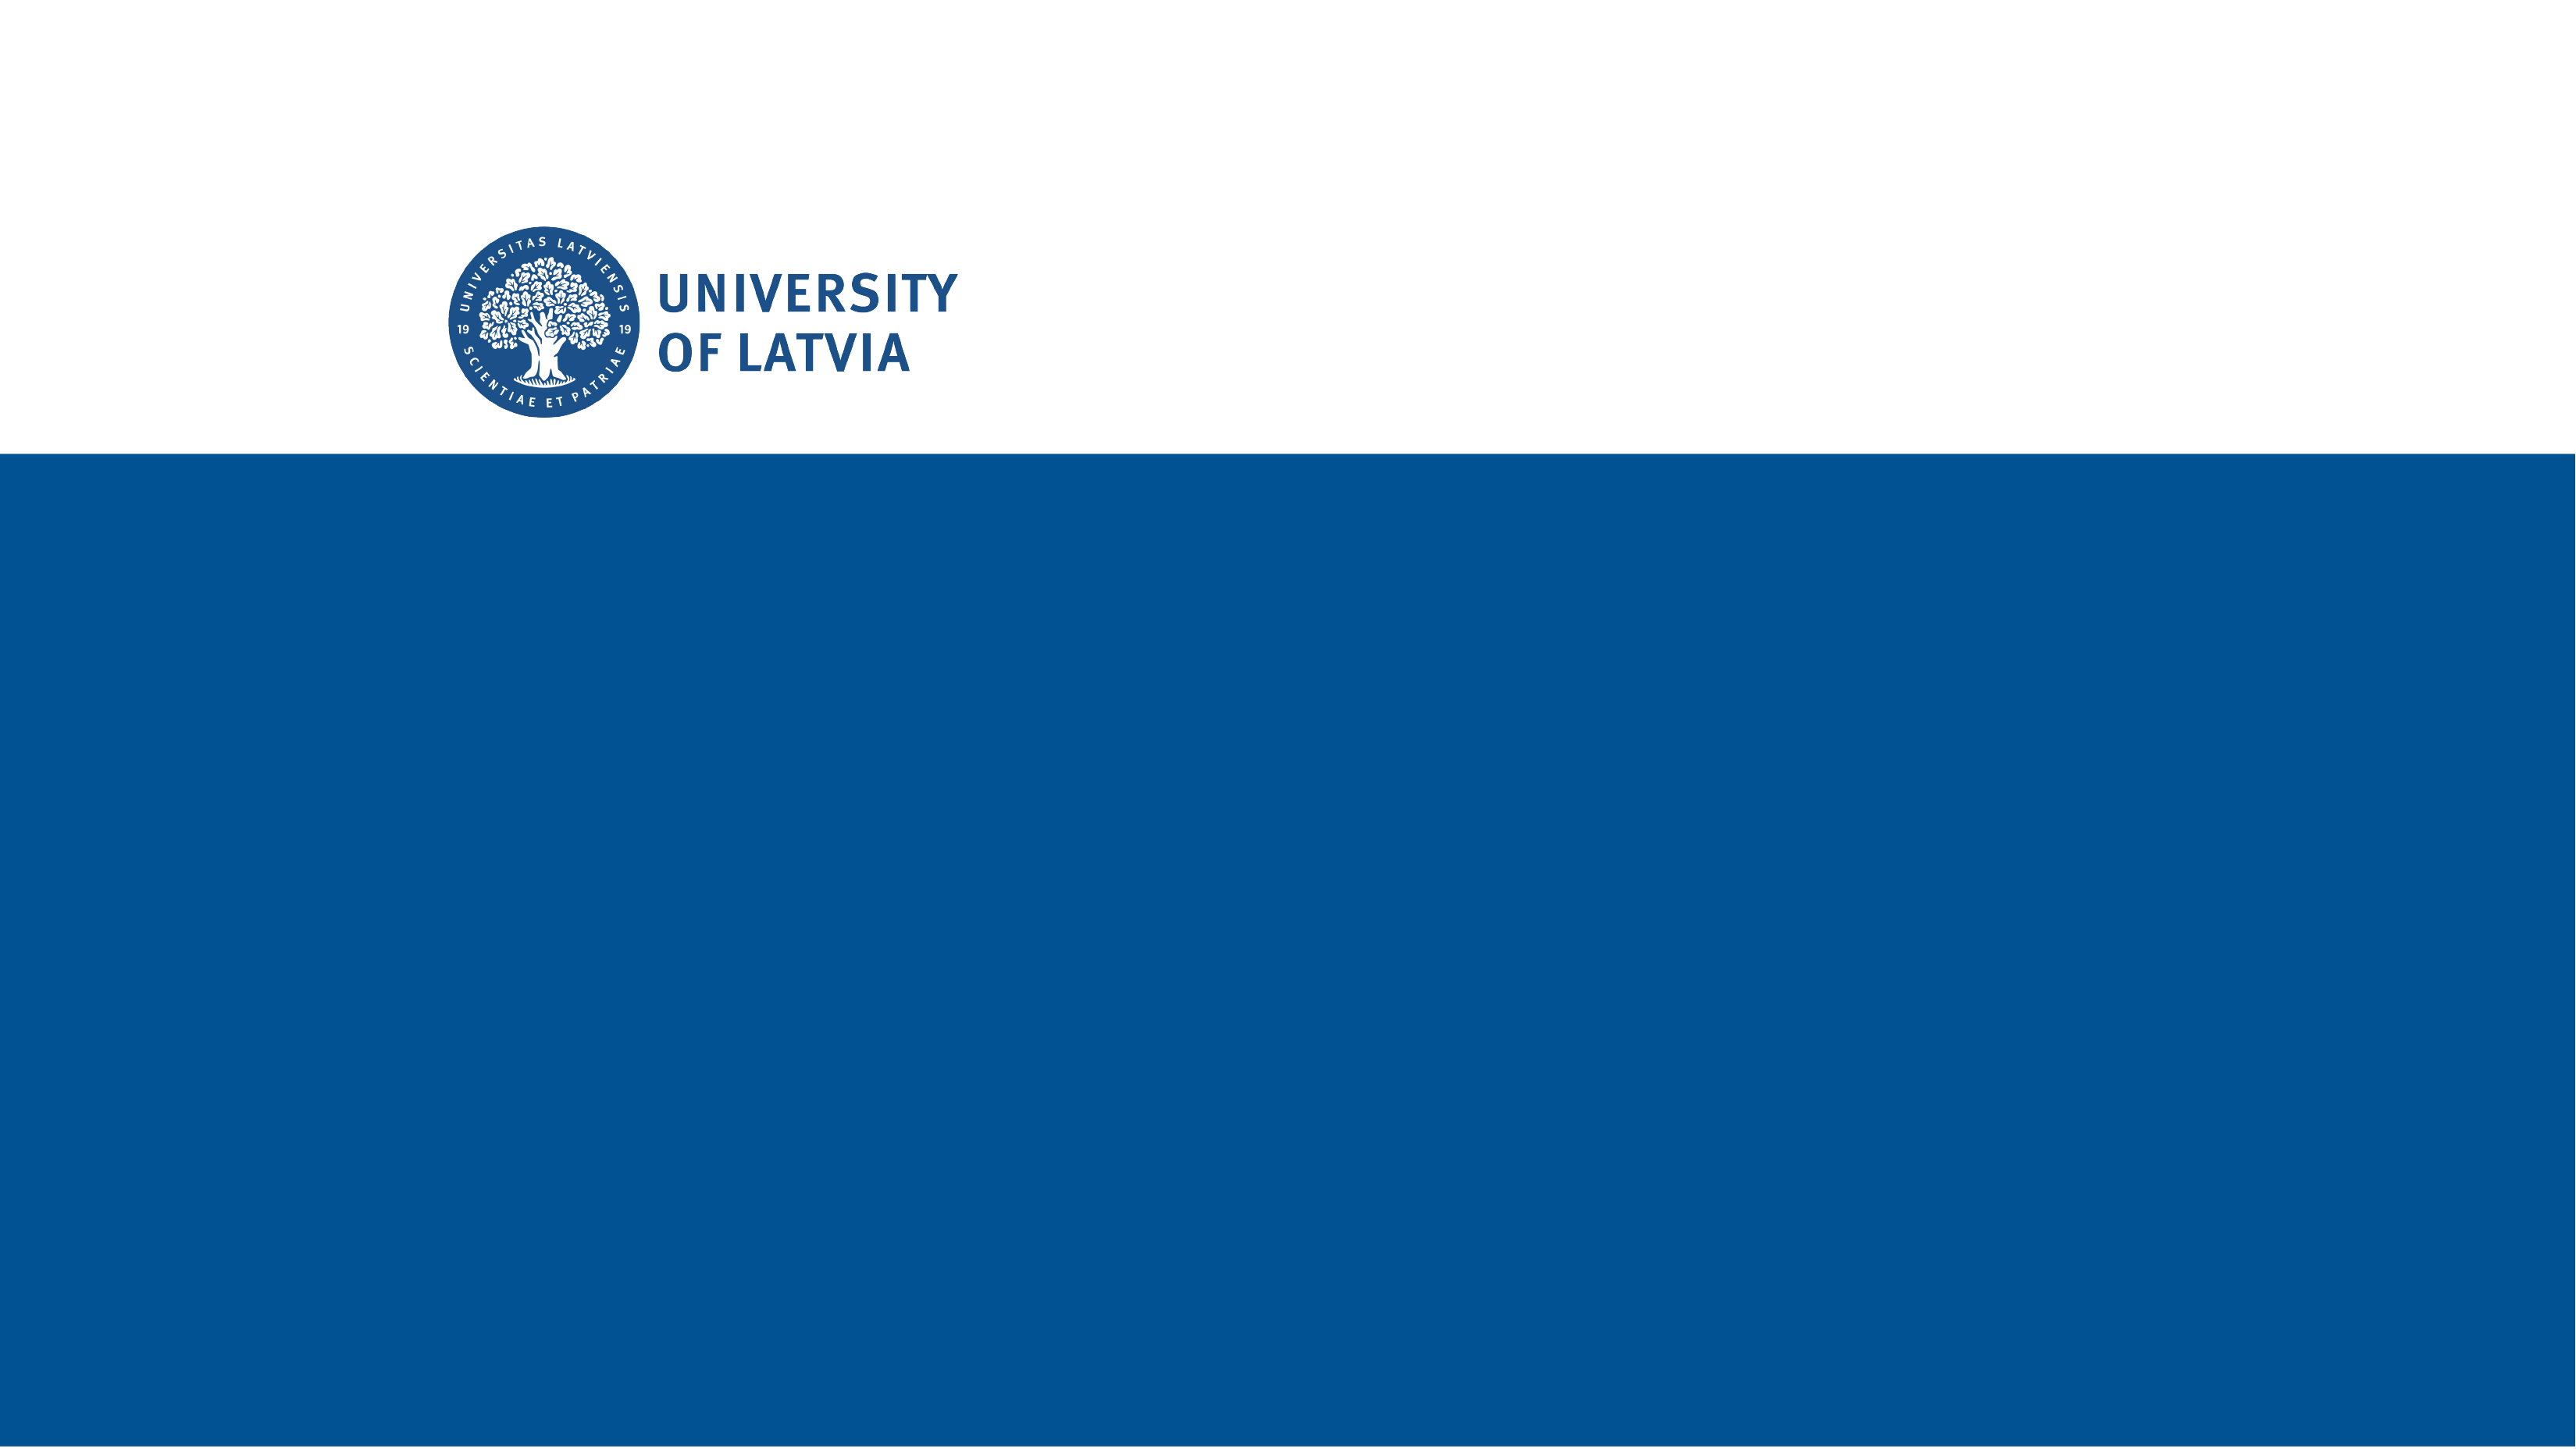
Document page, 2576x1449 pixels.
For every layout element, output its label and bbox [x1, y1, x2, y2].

picture [448, 226, 958, 418]
